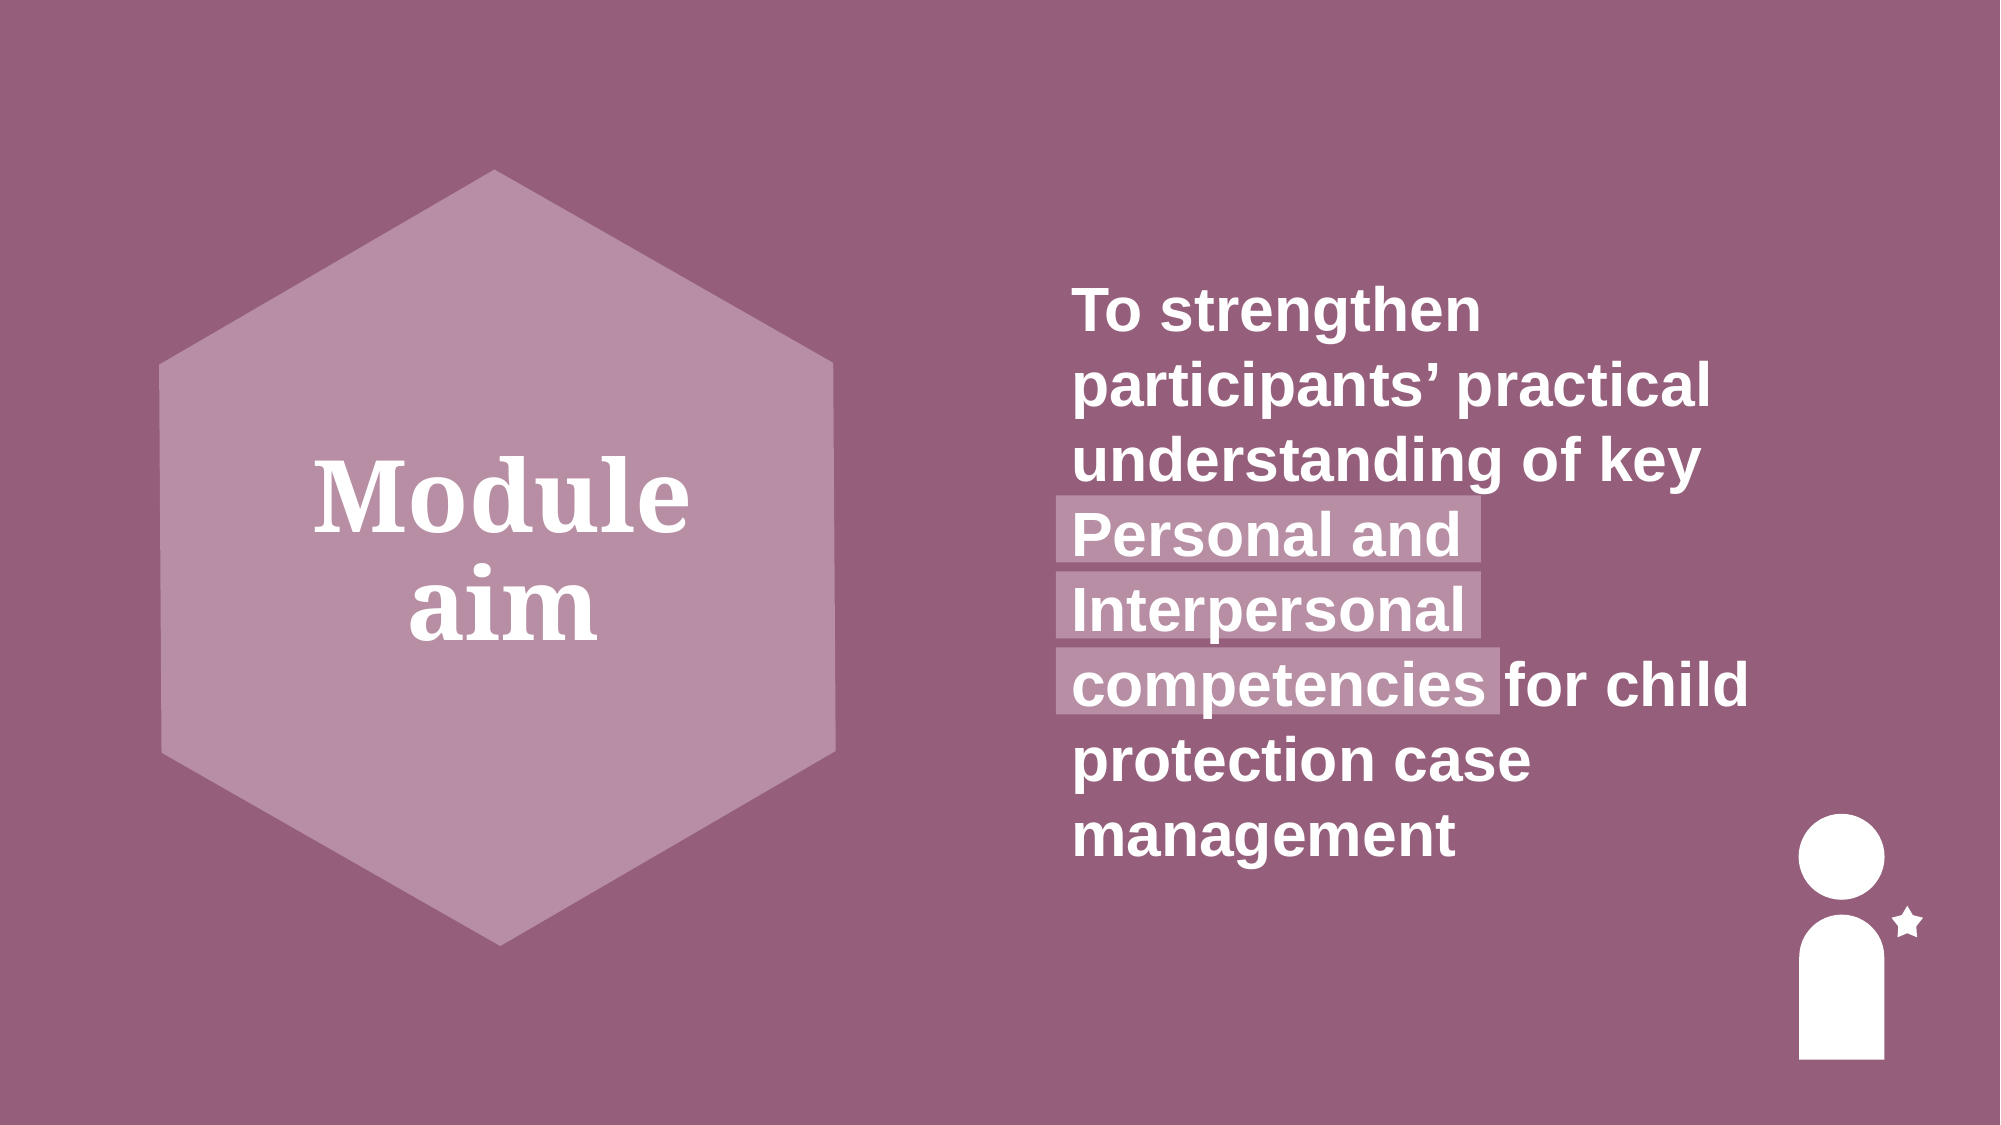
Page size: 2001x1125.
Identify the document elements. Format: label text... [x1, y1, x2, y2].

text_box To strengthen participants’ practical understanding of key Personal and Interpersonal competencies for child protection case management [1055, 261, 1838, 877]
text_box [1798, 813, 1885, 1060]
title Module aim [272, 508, 734, 601]
text_box [1889, 903, 1925, 939]
